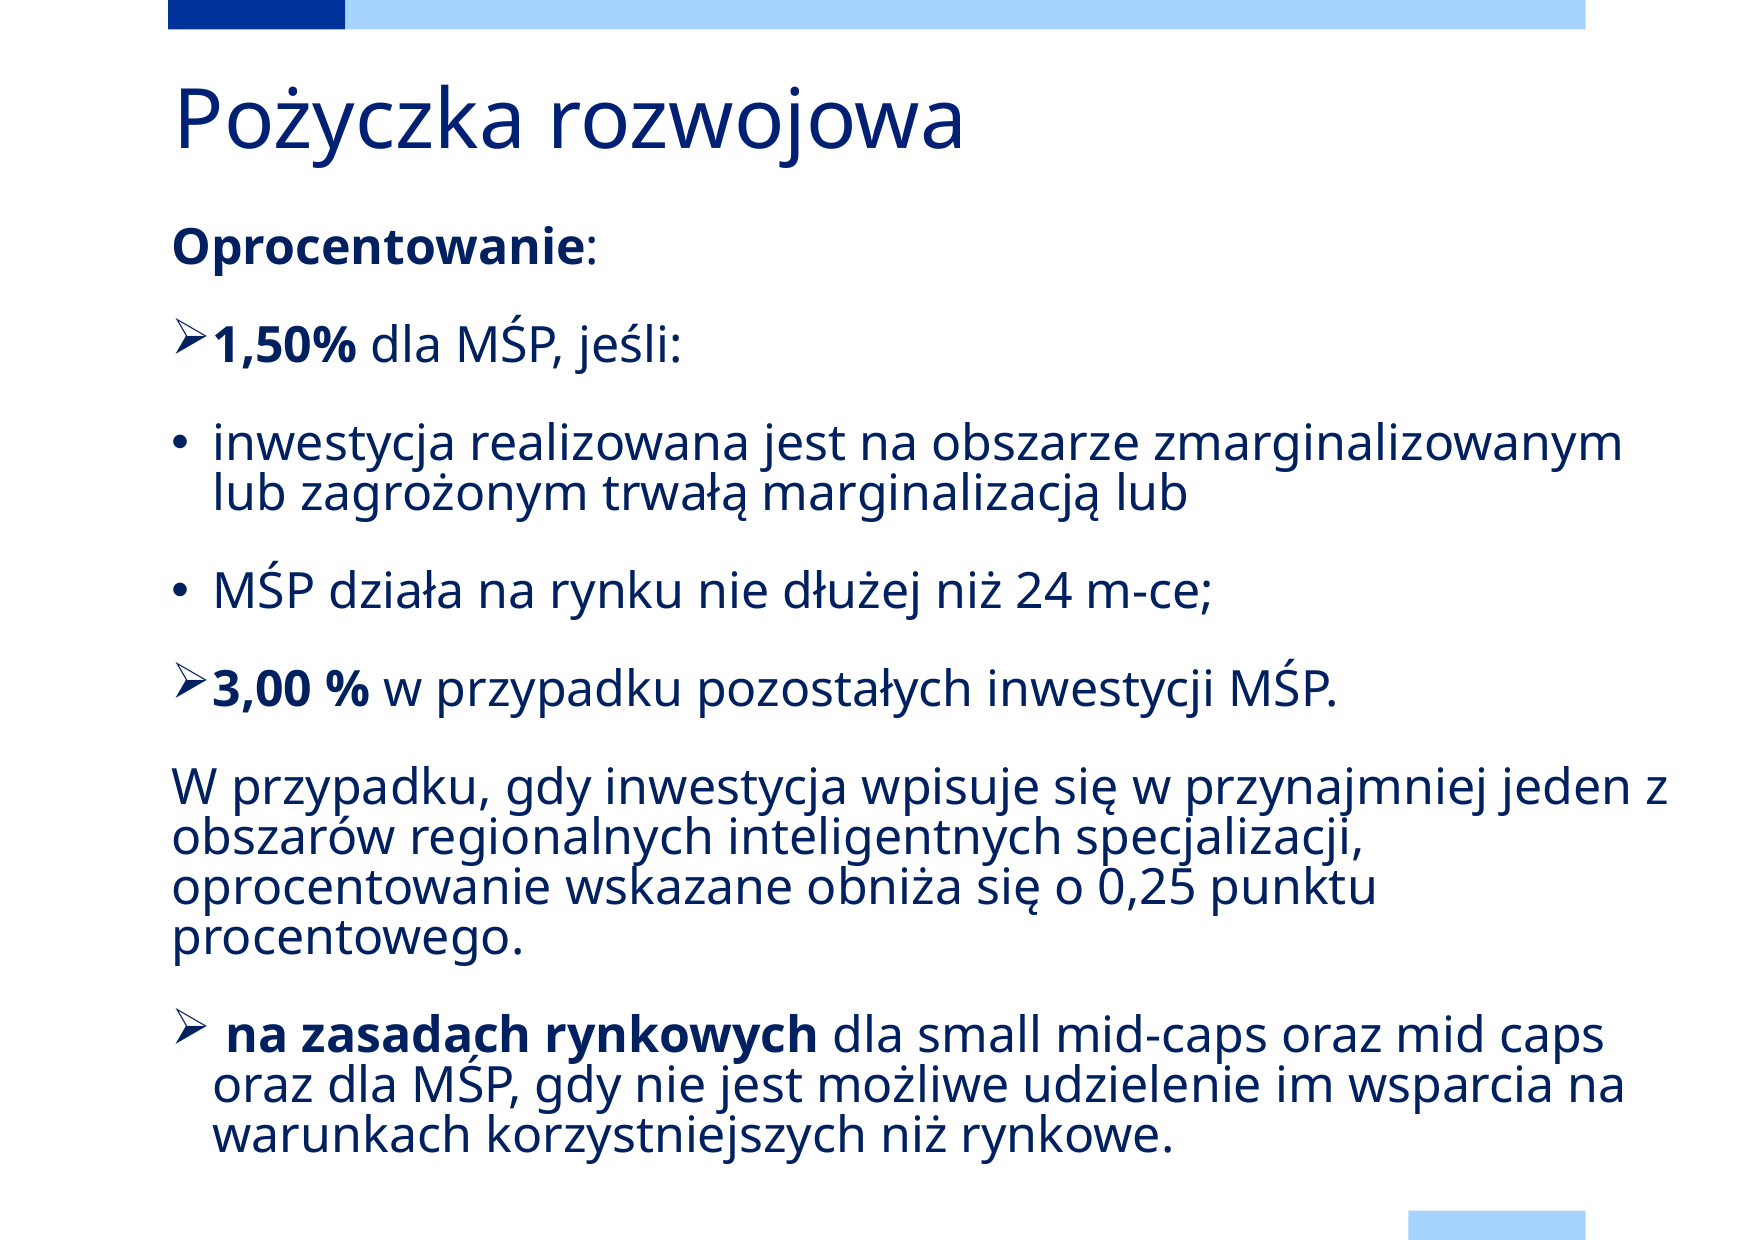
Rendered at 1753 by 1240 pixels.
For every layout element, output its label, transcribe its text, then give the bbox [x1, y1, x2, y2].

title Pożyczka rozwojowa [173, 64, 1592, 197]
text_box Oprocentowanie: 1,50% dla MŚP, jeśli: inwestycja realizowana jest na obszarze zmarginalizowanym lub zagrożonym trwałą marginalizacją lub MŚP działa na rynku nie dłużej niż 24 m-ce; 3,00 % w przypadku pozostałych inwestycji MŚP. W przypadku, gdy inwestycja wpisuje się w przynajmniej jeden z obszarów regionalnych inteligentnych specjalizacji, oprocentowanie wskazane obniża się o 0,25 punktu procentowego. na zasadach rynkowych dla small mid-caps oraz mid caps oraz dla MŚP, gdy nie jest możliwe udzielenie im wsparcia na warunkach korzystniejszych niż rynkowe. [156, 217, 1686, 1103]
